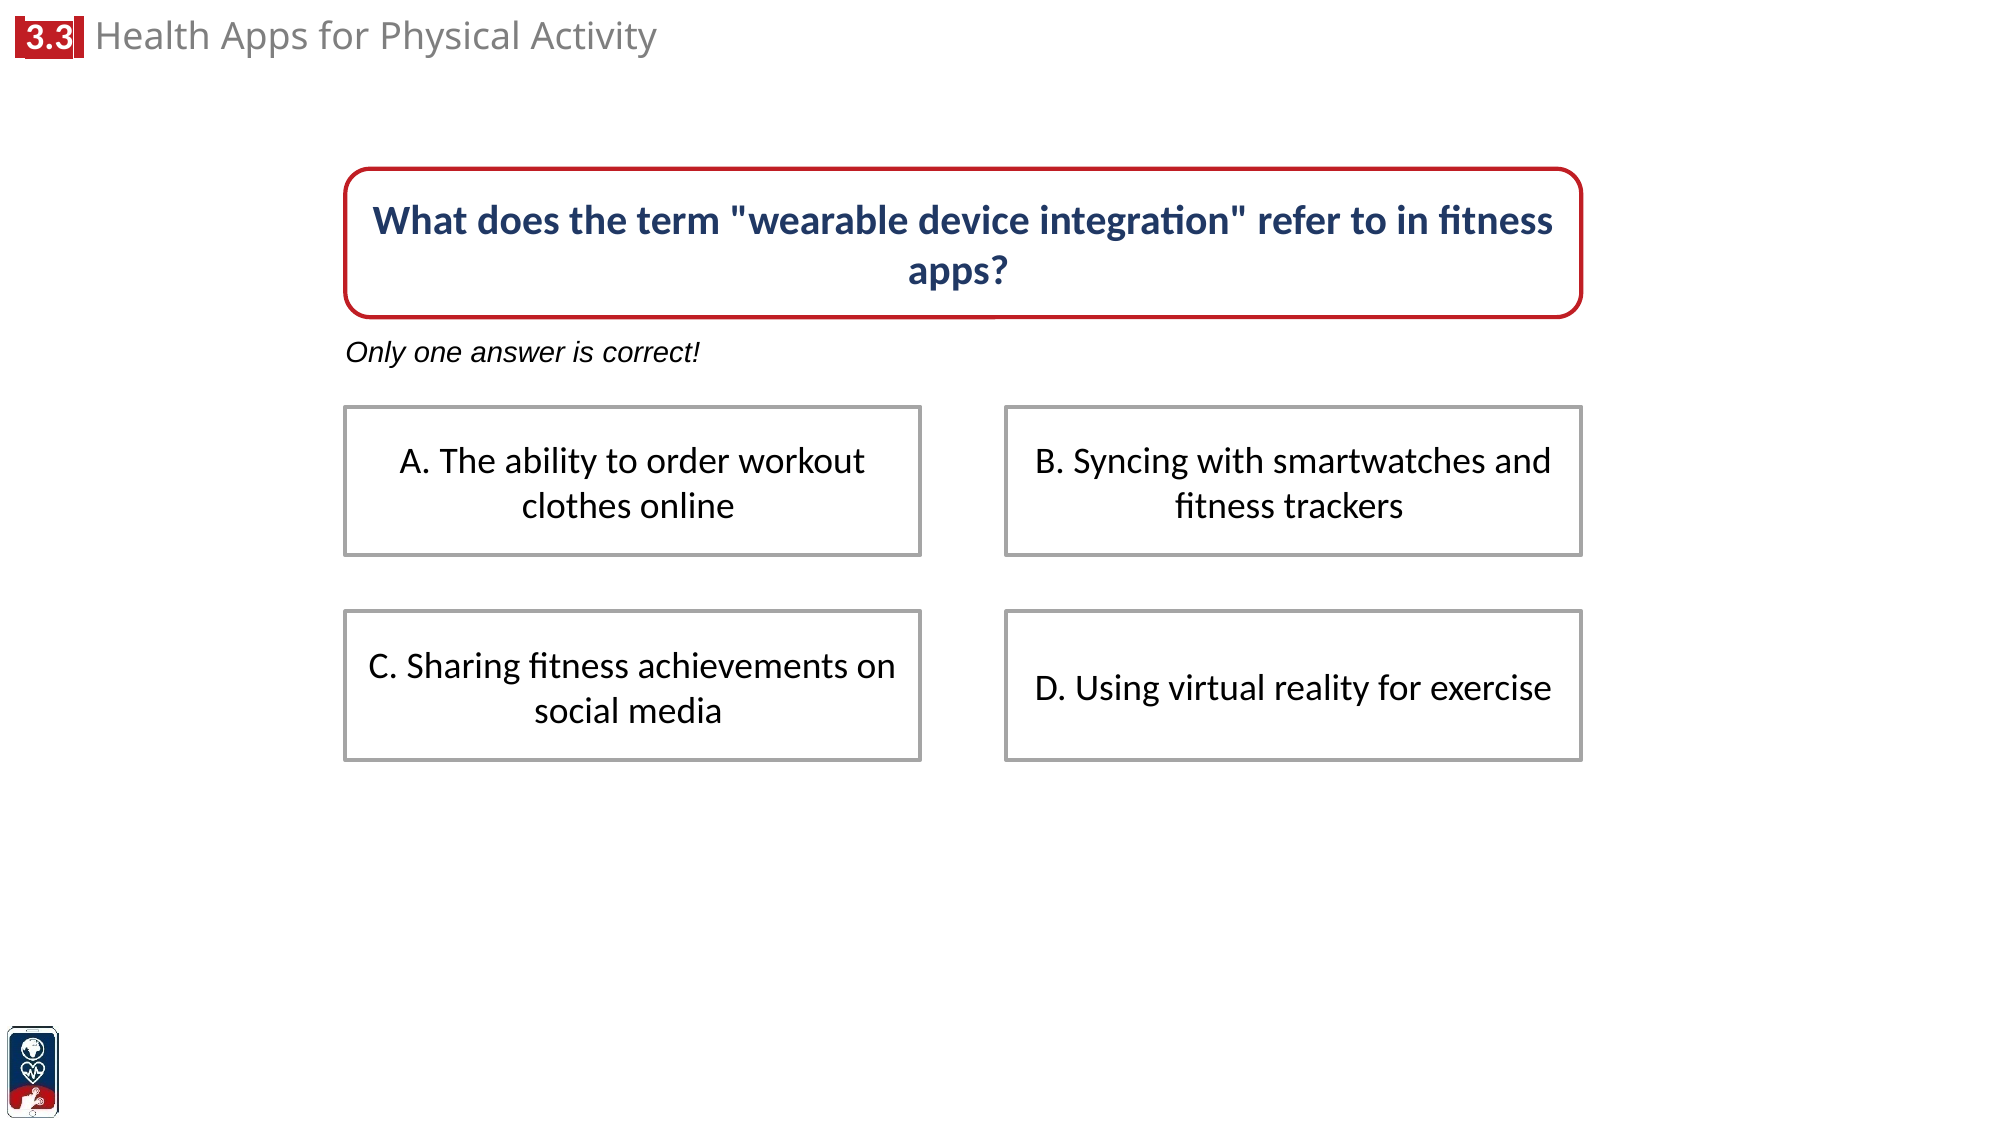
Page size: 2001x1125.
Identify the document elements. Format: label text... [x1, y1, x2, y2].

text_box D. Using virtual reality for exercise [1004, 609, 1583, 762]
text_box C. Sharing fitness achievements on social media [343, 609, 922, 762]
text_box B. Syncing with smartwatches and fitness trackers [1004, 405, 1583, 557]
text_box Only one answer is correct! [330, 325, 716, 376]
text_box What does the term "wearable device integration" refer to in fitness apps? [343, 166, 1584, 320]
picture [7, 1026, 59, 1118]
text_box A. The ability to order workout clothes online [343, 405, 922, 557]
